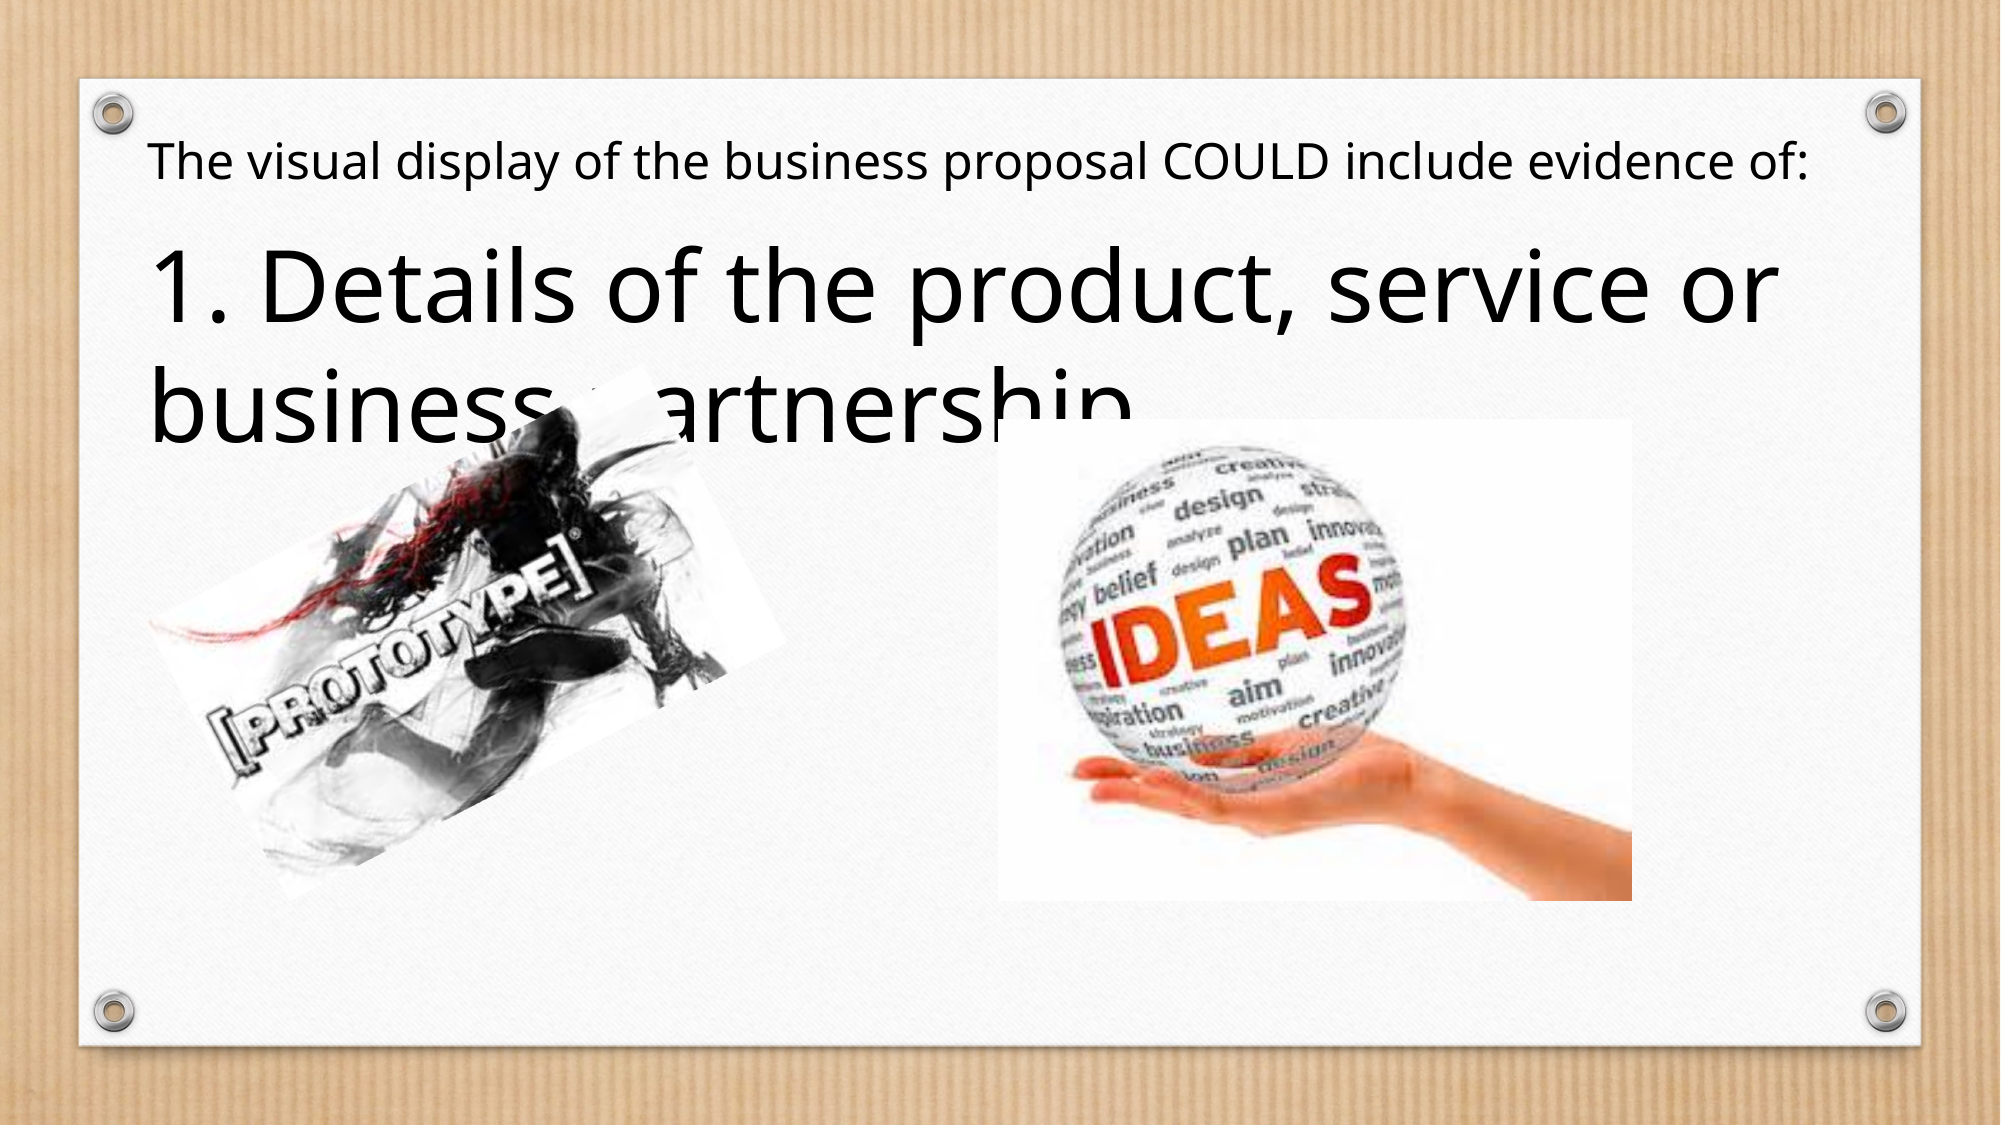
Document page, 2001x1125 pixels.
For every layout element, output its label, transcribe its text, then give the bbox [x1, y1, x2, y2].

picture [0, 0, 2001, 1125]
text_box The visual display of the business proposal COULD include evidence of: [133, 122, 1832, 198]
text_box 1. Details of the product, service or business partnership. [133, 215, 1832, 471]
